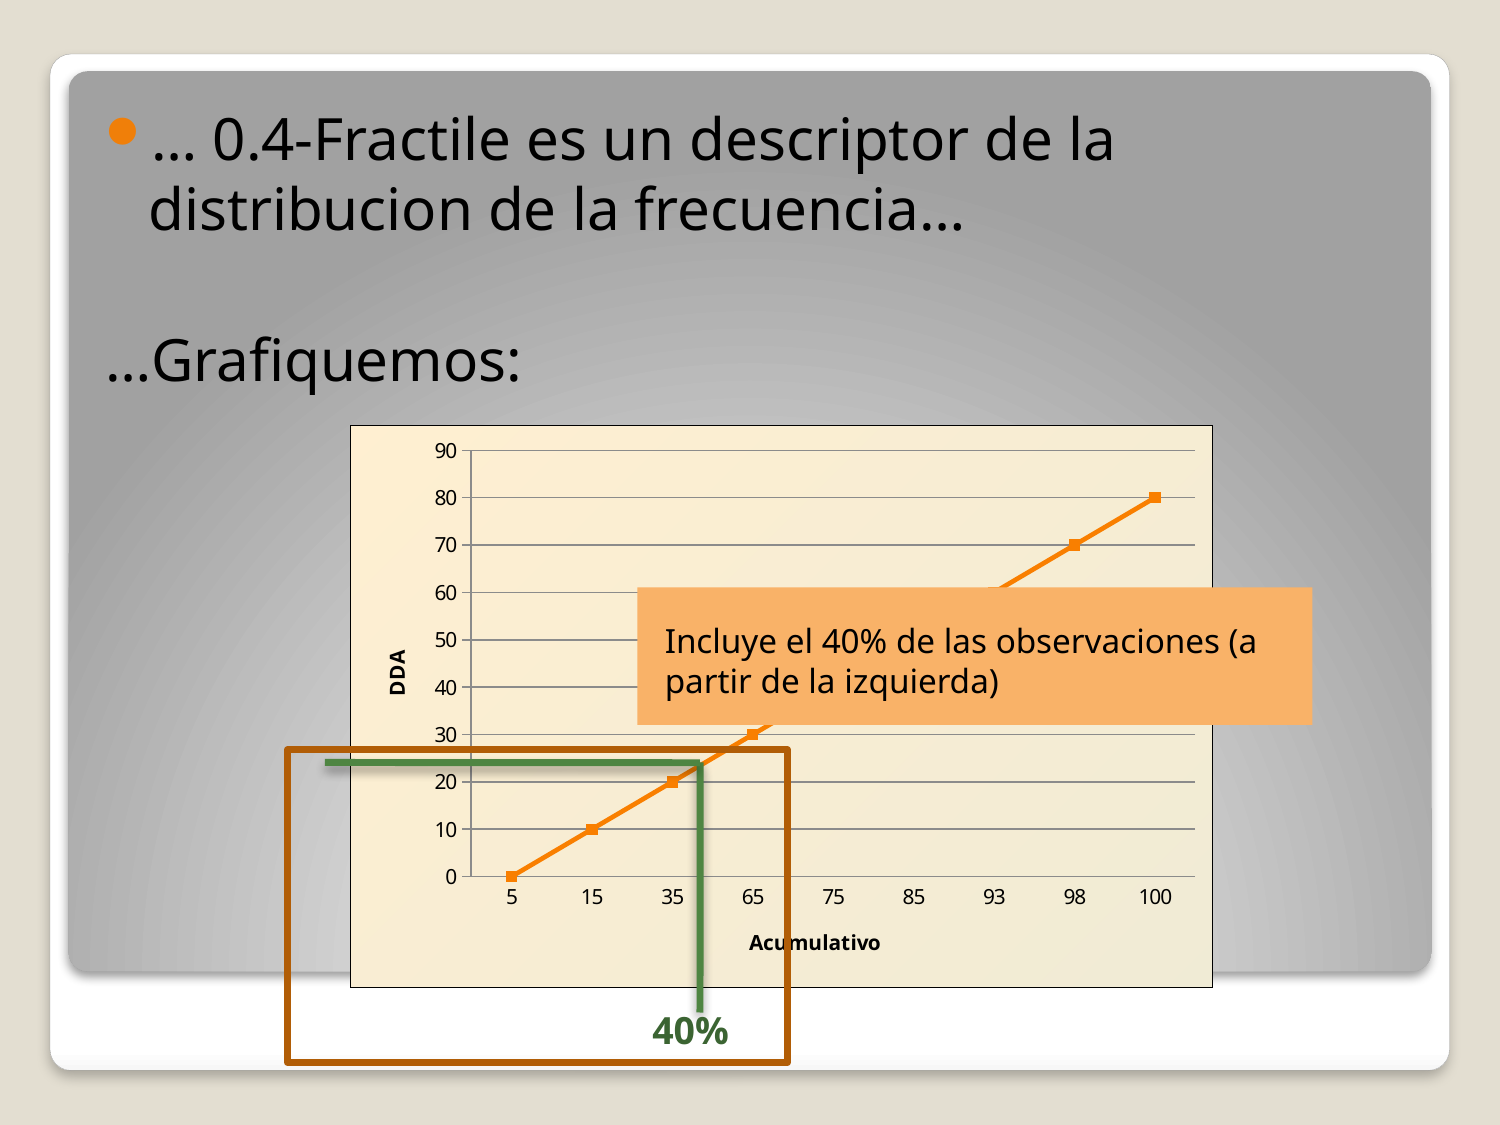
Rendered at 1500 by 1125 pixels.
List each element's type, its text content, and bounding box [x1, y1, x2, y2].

list … 0.4-Fractile es un descriptor de la distribucion de la frecuencia… …Grafiquemos: [75, 87, 1418, 775]
text_box [284, 746, 791, 1066]
text_box [1221, 584, 1316, 728]
text_box Incluye el 40% de las observaciones (a partir de la izquierda) [1221, 612, 1300, 708]
chart [349, 424, 1213, 988]
